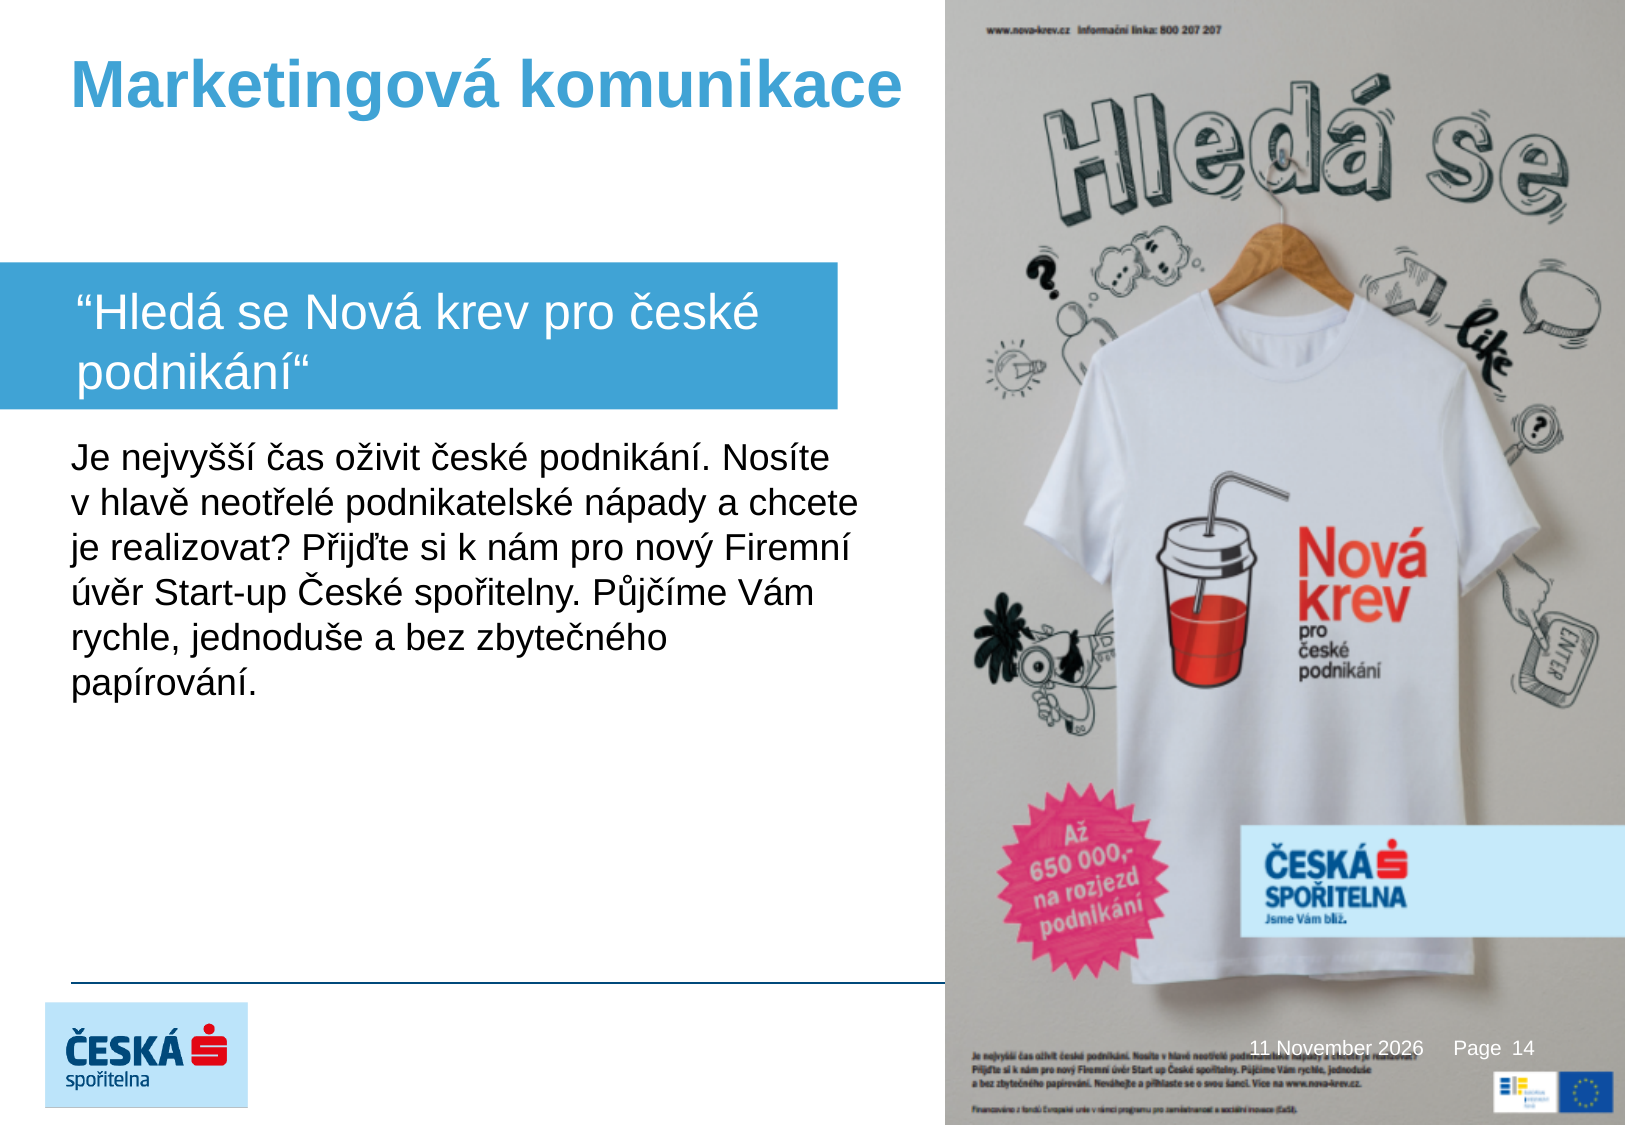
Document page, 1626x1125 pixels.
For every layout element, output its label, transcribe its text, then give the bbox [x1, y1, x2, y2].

list “Hledá se Nová krev pro české podnikání“ [0, 262, 838, 410]
text_box Je nejvyšší čas oživit české podnikání. Nosíte v hlavě neotřelé podnikatelské nápady a chcete je realizovat? Přijďte si k nám pro nový Firemní úvěr Start-up České spořitelny. Půjčíme Vám rychle, jednoduše a bez zbytečného papírování. [70, 432, 860, 975]
title Marketingová komunikace [70, 41, 939, 266]
picture [945, 0, 1625, 1125]
picture [44, 1001, 248, 1109]
